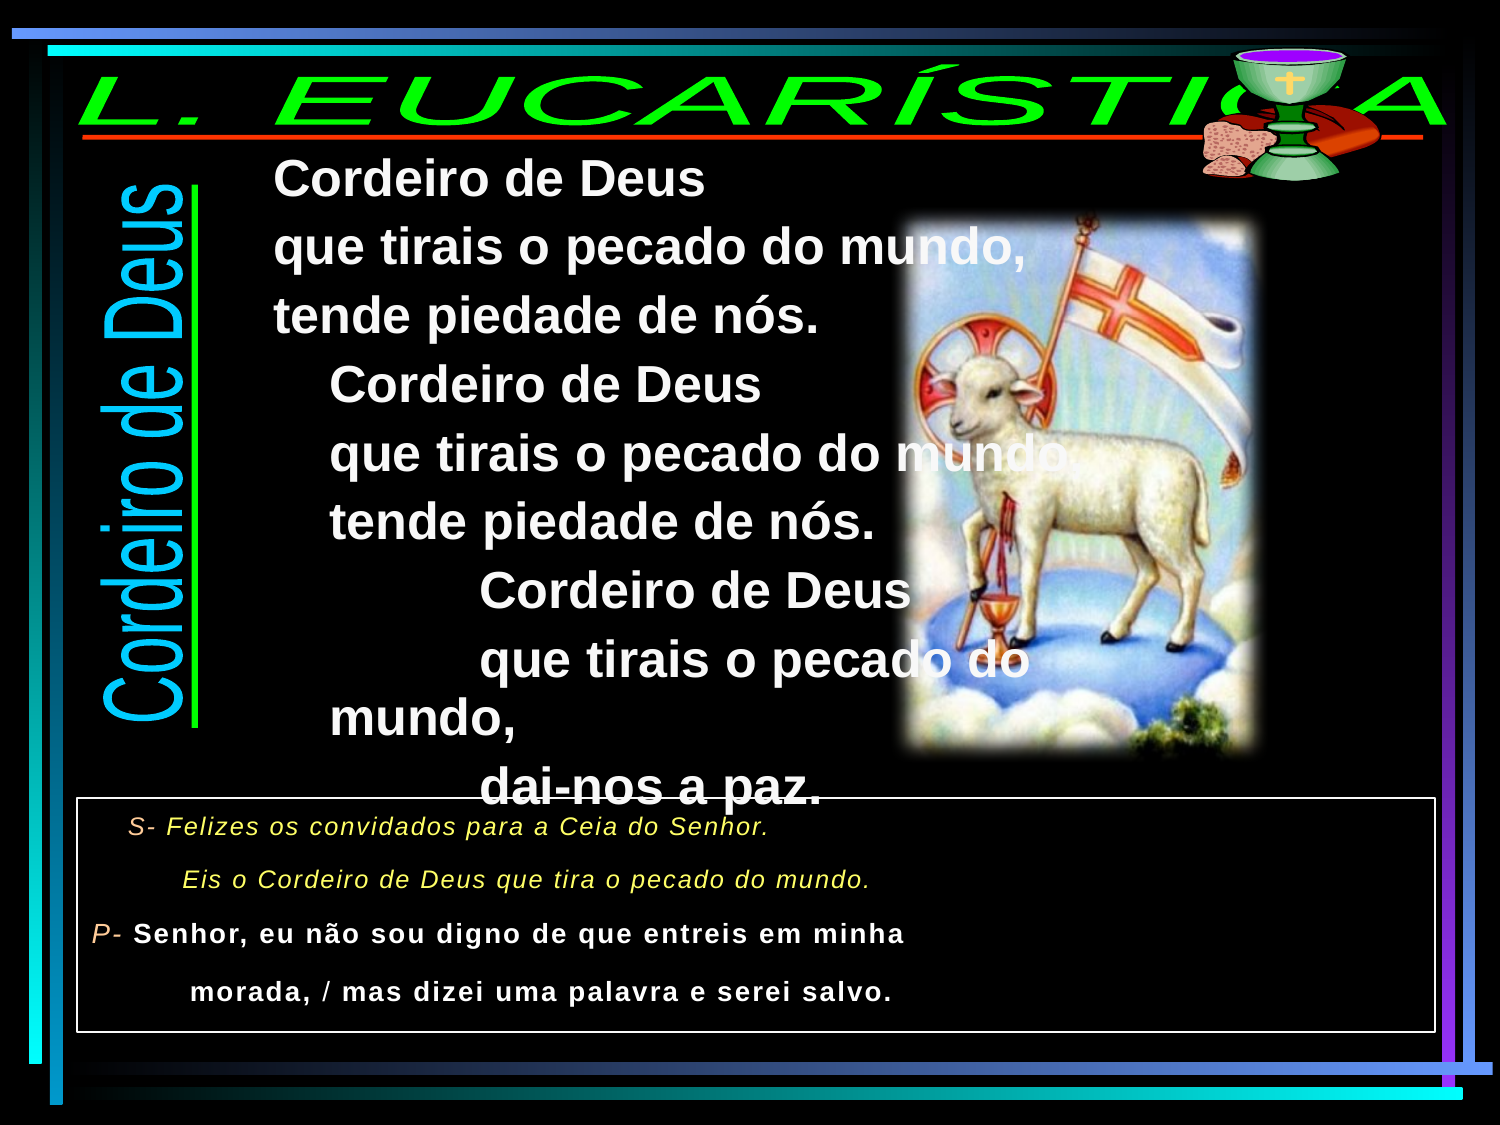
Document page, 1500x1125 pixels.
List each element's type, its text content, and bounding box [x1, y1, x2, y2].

list Cordeiro de Deus que tirais o pecado do mundo, tende piedade de nós. Cordeiro de Deus que tirais o pecado do mundo, tende piedade de nós. Cordeiro de Deus que tirais o pecado do mundo, dai-nos a paz. [258, 140, 1235, 787]
picture [1198, 40, 1388, 185]
text_box S- Felizes os convidados para a Ceia do Senhor. Eis o Cordeiro de Deus que tira o pecado do mundo. P- Senhor, eu não sou digno de que entreis em minha morada, / mas dizei uma palavra e serei salvo. [76, 797, 1436, 1033]
picture [889, 205, 1270, 764]
